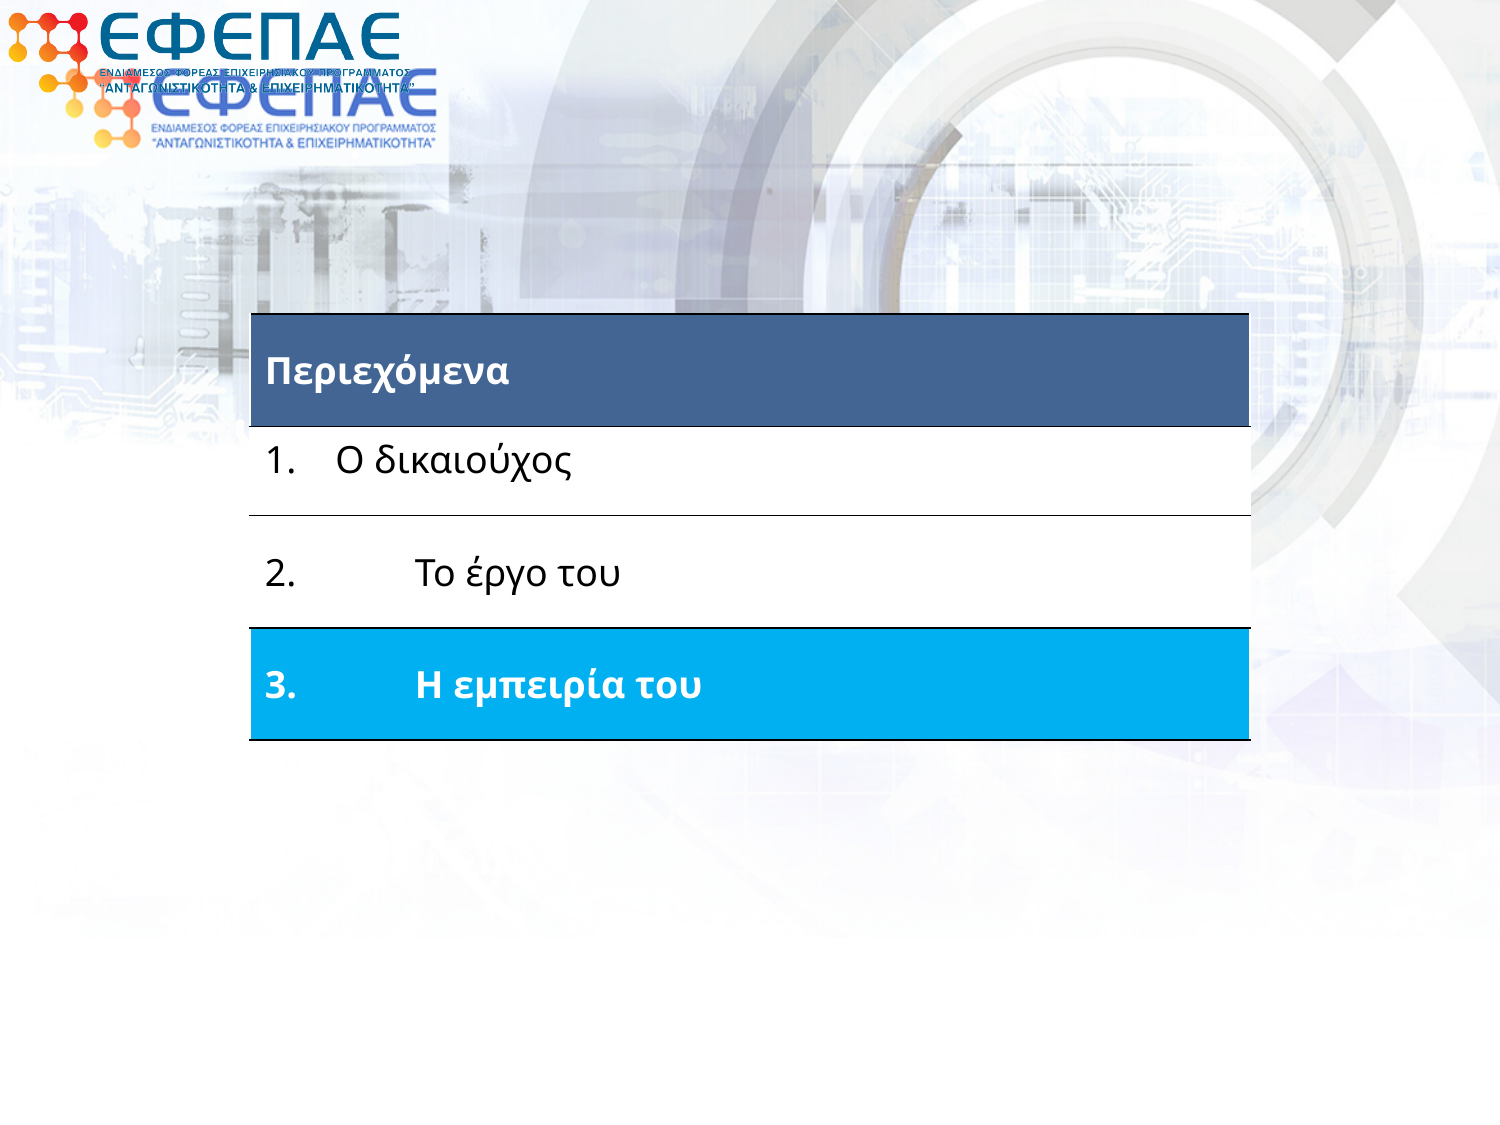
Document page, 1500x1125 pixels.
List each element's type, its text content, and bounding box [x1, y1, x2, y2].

table_cell 2. Το έργο του [251, 516, 1249, 627]
picture [0, 0, 423, 106]
table_cell 1. Ο δικαιούχος [251, 427, 1249, 515]
table_header Περιεχόμενα [251, 315, 1249, 426]
table_header 1. Ο δικαιούχος [0, 0, 1500, 1125]
table_cell 3. Η εμπειρία του [251, 629, 1249, 739]
